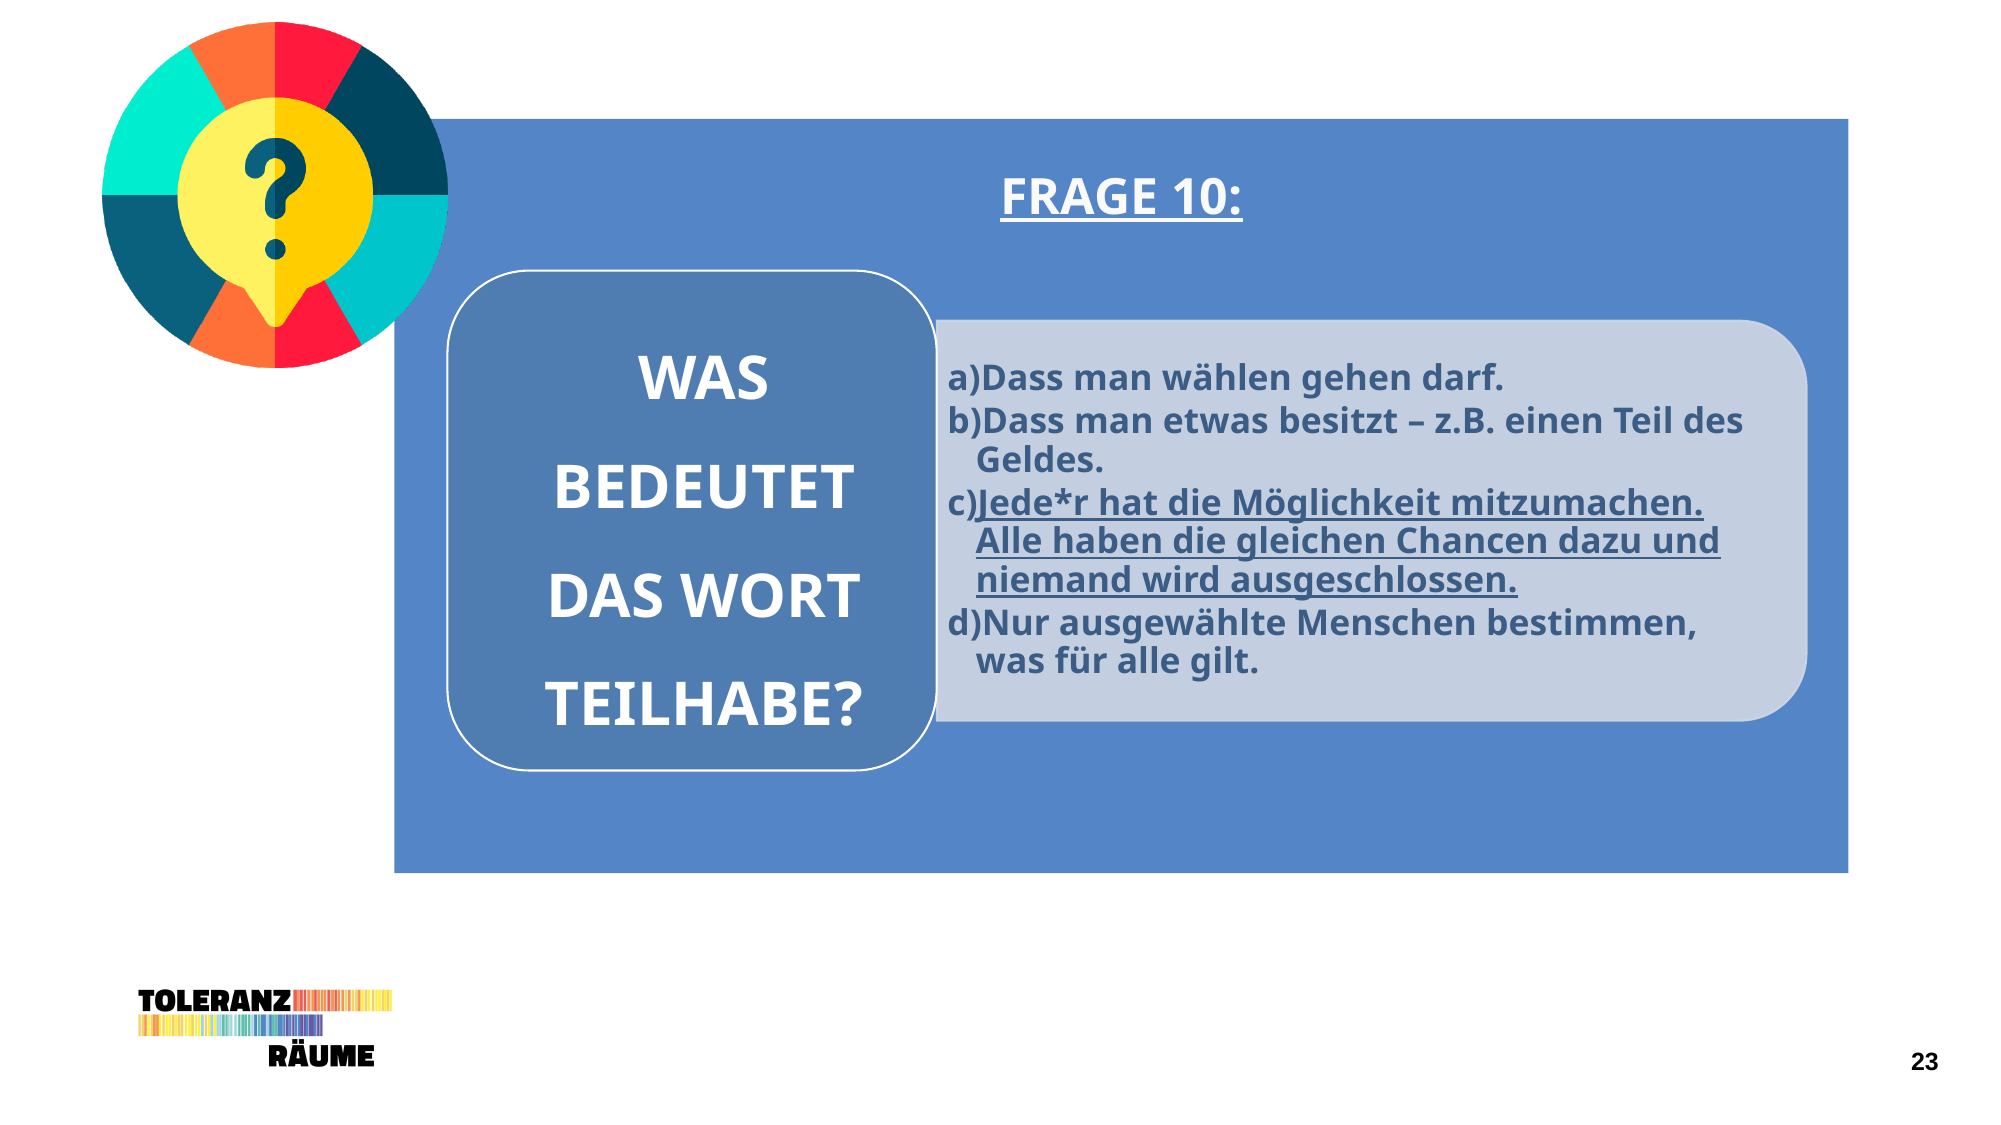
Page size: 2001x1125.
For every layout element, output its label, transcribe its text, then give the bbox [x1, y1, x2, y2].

slide_number 23 [1846, 1034, 1940, 1076]
text_box FRAGE 10: [650, 156, 1593, 232]
text_box [393, 118, 1850, 874]
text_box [447, 270, 1807, 771]
picture [137, 989, 393, 1067]
picture [102, 22, 448, 368]
